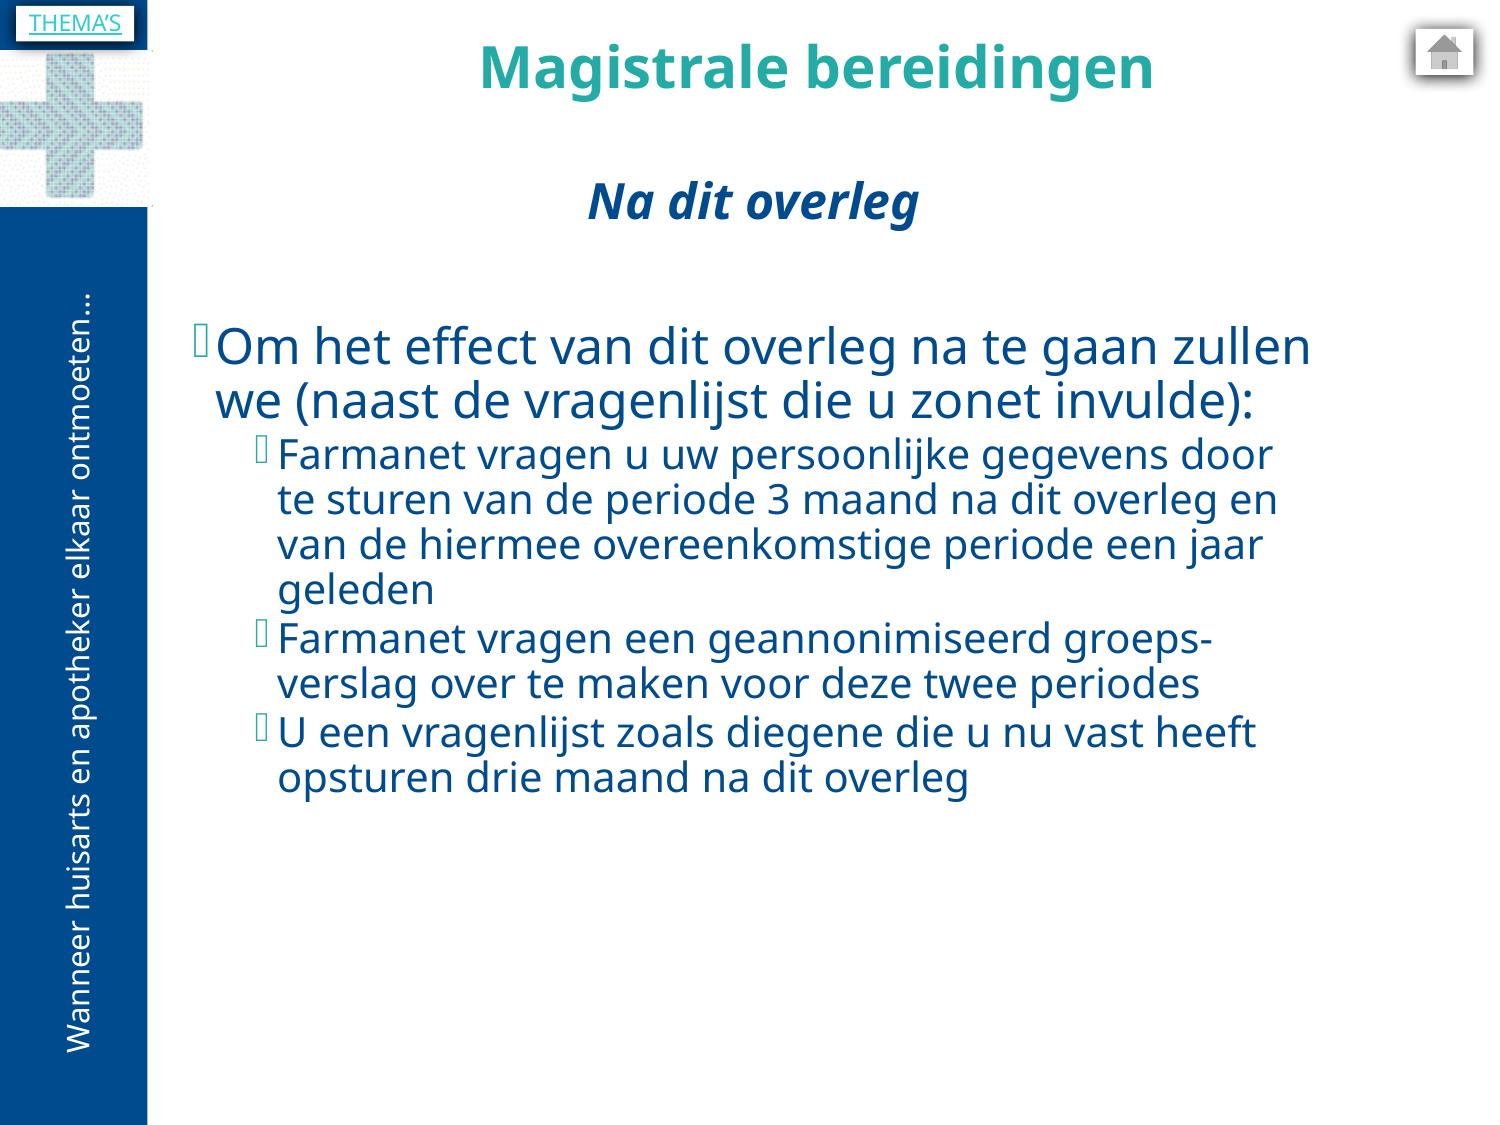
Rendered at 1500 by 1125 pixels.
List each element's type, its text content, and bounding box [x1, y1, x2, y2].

list Magistrale bereidingen [174, 30, 1460, 125]
text_box Na dit overleg Om het effect van dit overleg na te gaan zullen we (naast de vragenlijst die u zonet invulde): Farmanet vragen u uw persoonlijke gegevens door te sturen van de periode 3 maand na dit overleg en van de hiermee overeenkomstige periode een jaar geleden Farmanet vragen een geannonimiseerd groeps-verslag over te maken voor deze twee periodes U een vragenlijst zoals diegene die u nu vast heeft opsturen drie maand na dit overleg [177, 168, 1330, 1015]
text_box [1415, 28, 1474, 76]
text_box THEMA’S [15, 5, 135, 42]
picture [0, 50, 154, 207]
